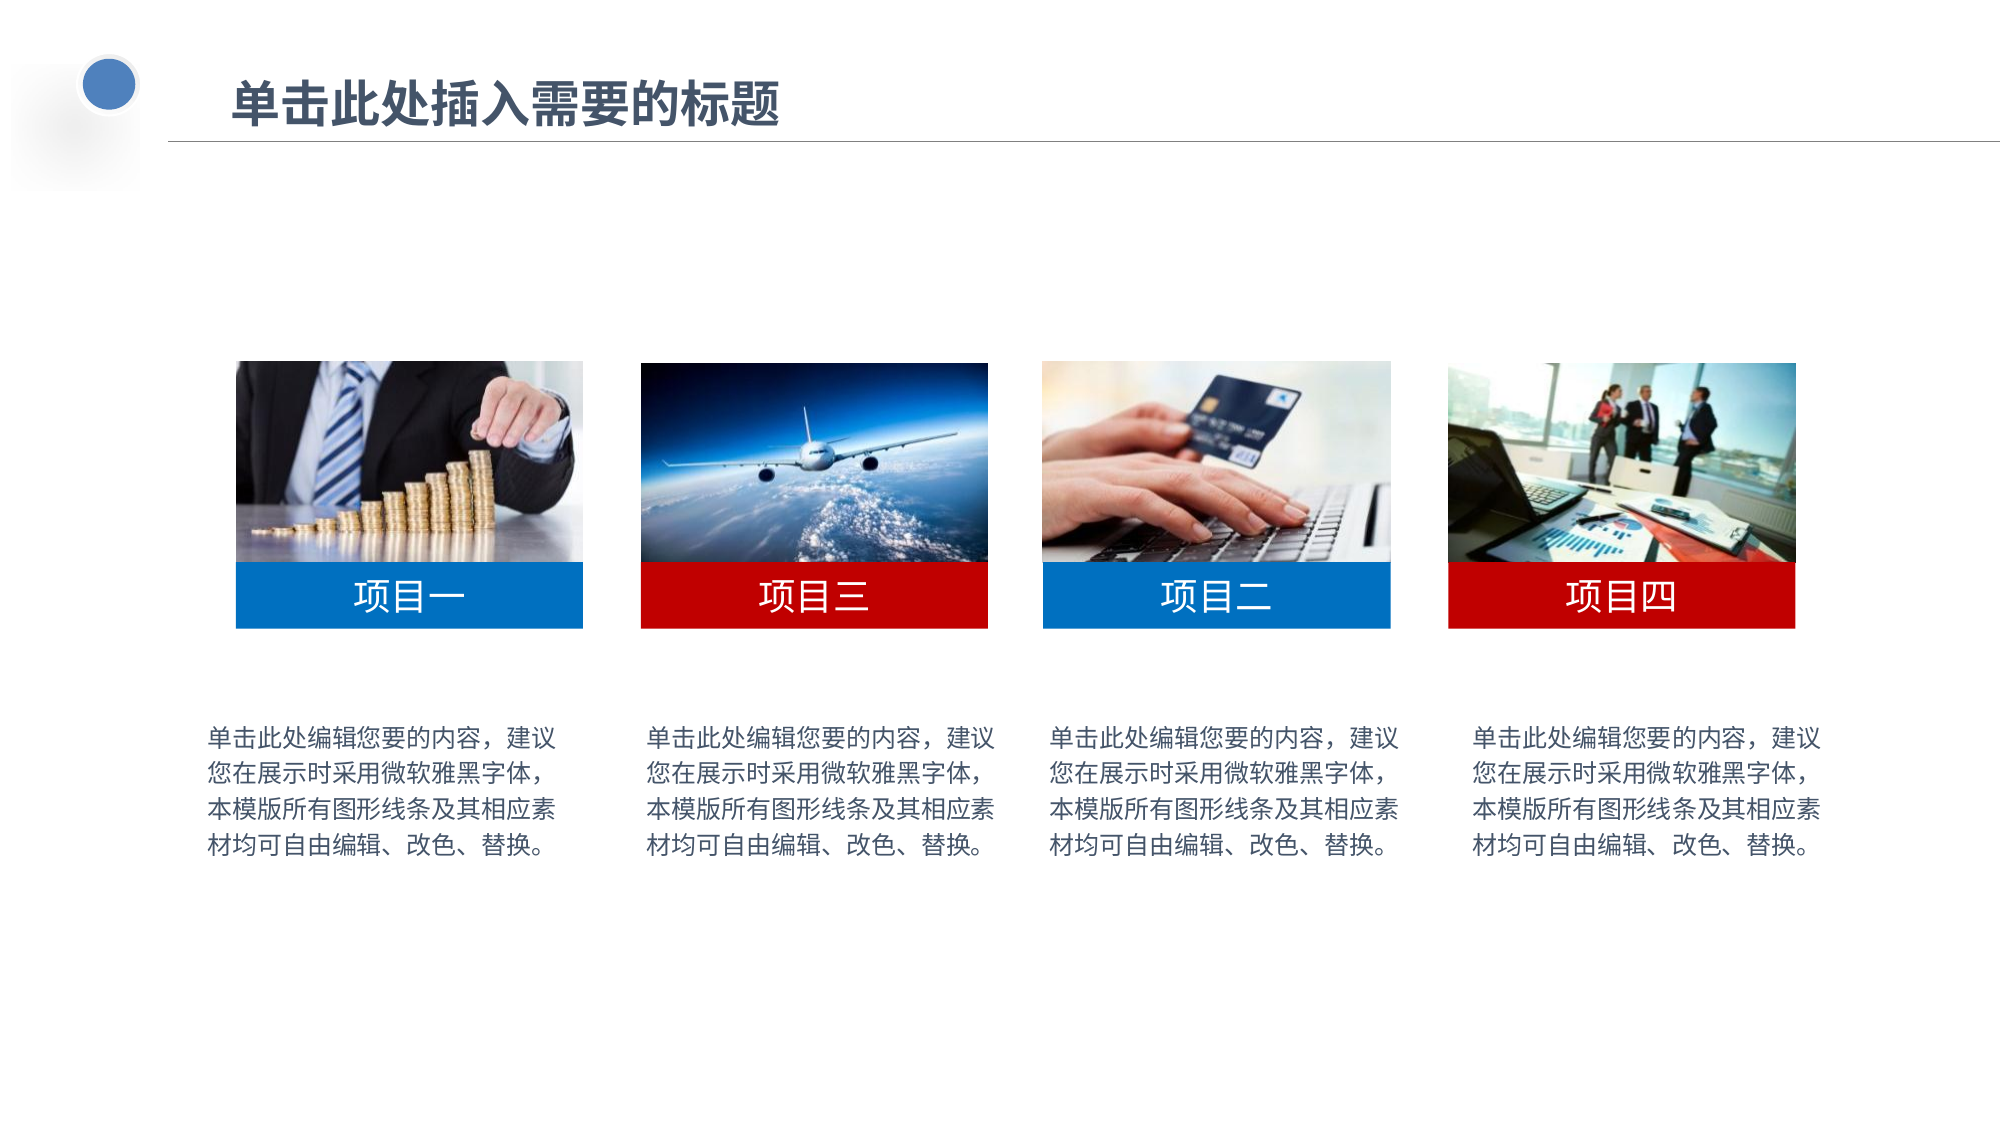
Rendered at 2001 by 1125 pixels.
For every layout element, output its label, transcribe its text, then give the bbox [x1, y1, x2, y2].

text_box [235, 361, 584, 629]
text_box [1448, 362, 1796, 629]
text_box 单击此处编辑您要的内容，建议您在展示时采用微软雅黑字体，本模版所有图形线条及其相应素材均可自由编辑、改色、替换。 [646, 716, 1009, 860]
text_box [1042, 361, 1391, 629]
text_box 单击此处编辑您要的内容，建议您在展示时采用微软雅黑字体，本模版所有图形线条及其相应素材均可自由编辑、改色、替换。 [1472, 716, 1835, 860]
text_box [640, 362, 989, 629]
text_box 单击此处编辑您要的内容，建议您在展示时采用微软雅黑字体，本模版所有图形线条及其相应素材均可自由编辑、改色、替换。 [1049, 716, 1412, 860]
text_box 单击此处编辑您要的内容，建议您在展示时采用微软雅黑字体，本模版所有图形线条及其相应素材均可自由编辑、改色、替换。 [206, 716, 569, 860]
title 单击此处插入需要的标题 [157, 61, 853, 144]
